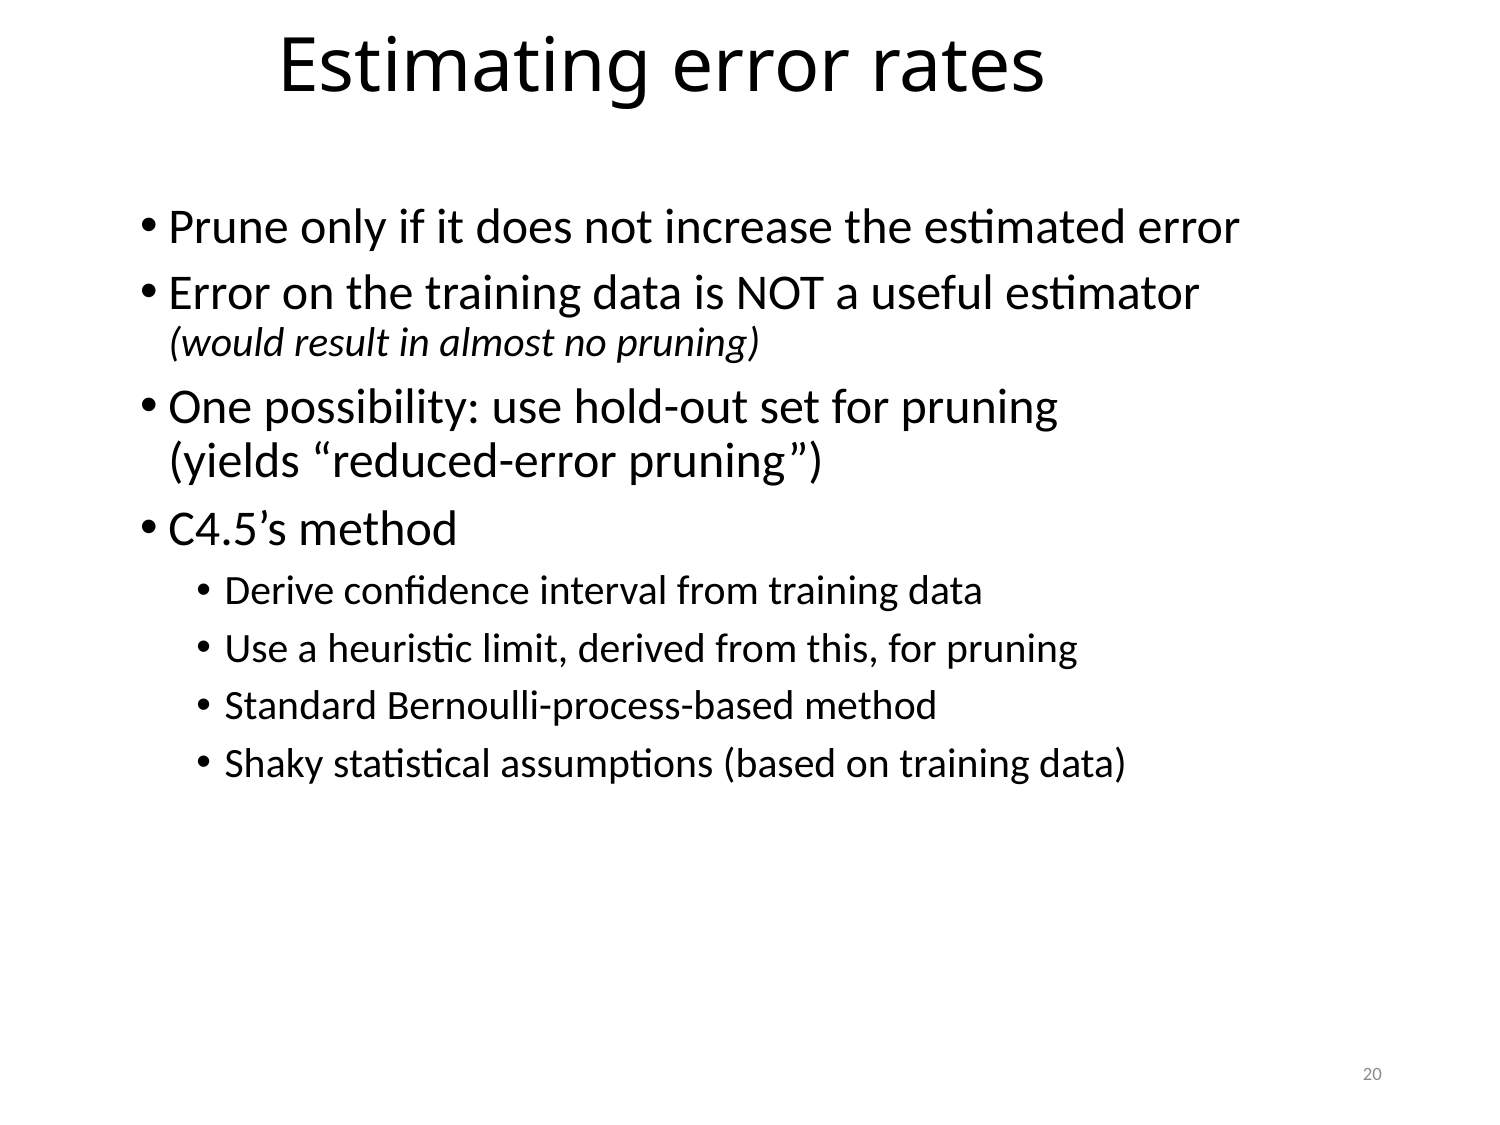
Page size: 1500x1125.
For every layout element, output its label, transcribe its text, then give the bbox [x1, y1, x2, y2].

slide_number 20 [1059, 1042, 1397, 1103]
list Prune only if it does not increase the estimated error Error on the training data is NOT a useful estimator (would result in almost no pruning) One possibility: use hold-out set for pruning (yields “reduced-error pruning”) C4.5’s method Derive confidence interval from training data Use a heuristic limit, derived from this, for pruning Standard Bernoulli-process-based method Shaky statistical assumptions (based on training data) [125, 192, 1471, 845]
title Estimating error rates [262, 0, 1500, 148]
